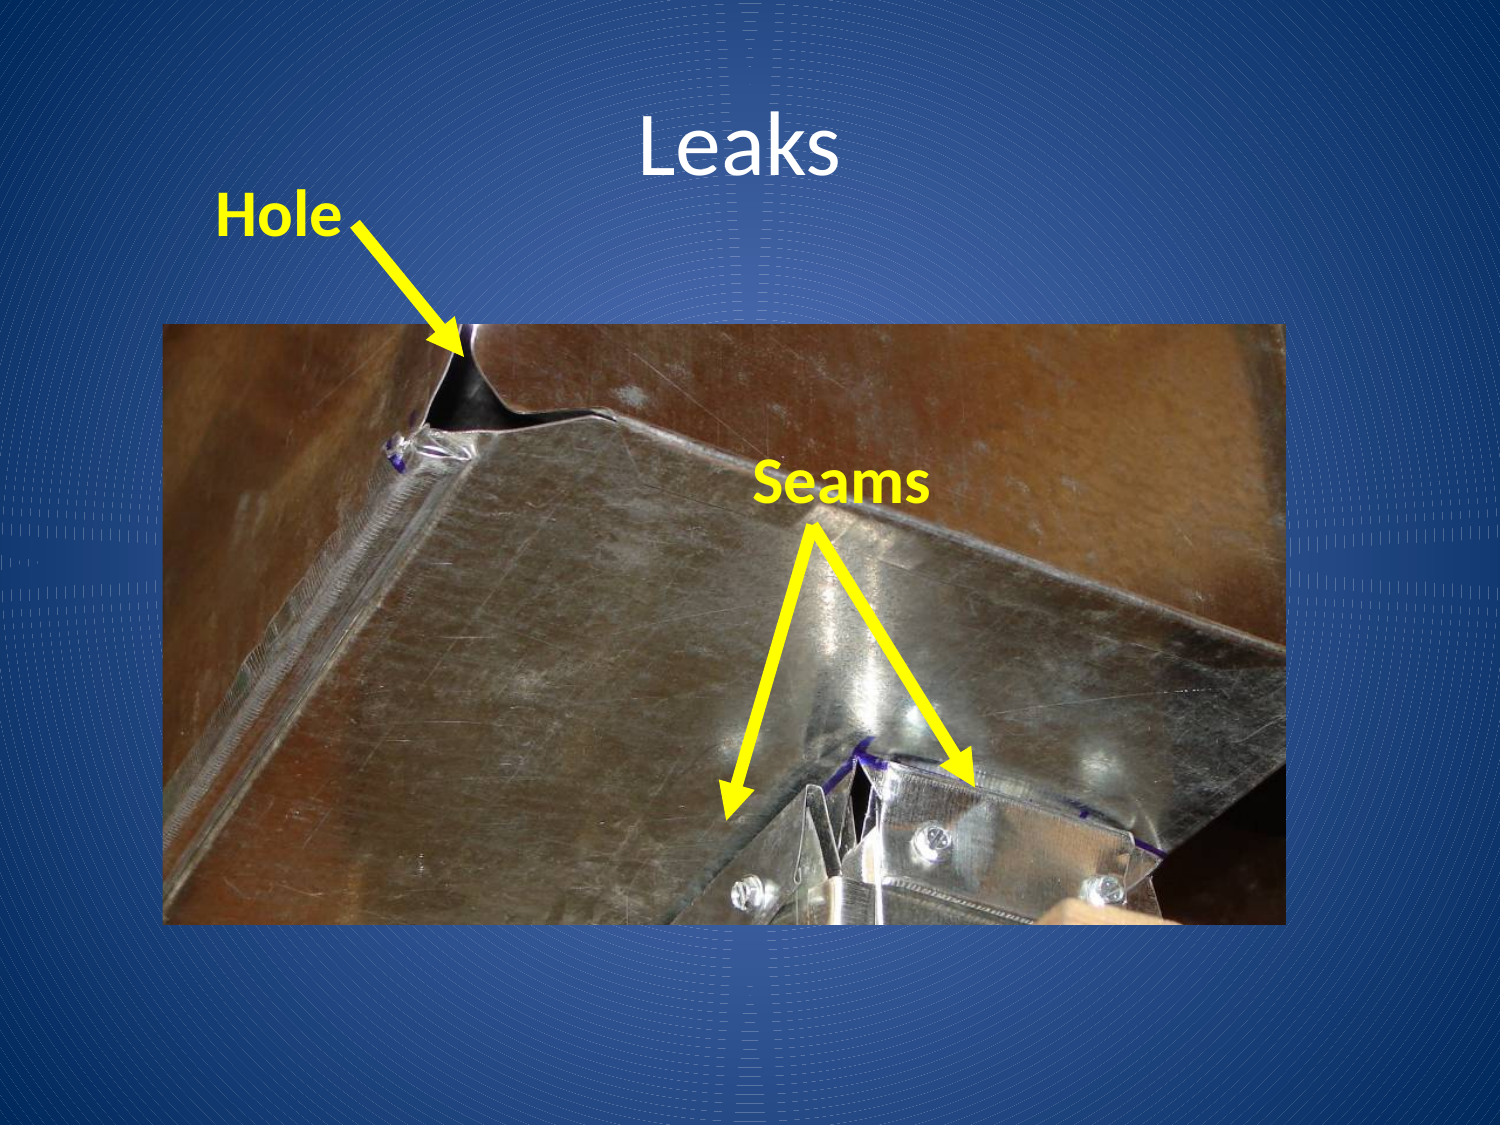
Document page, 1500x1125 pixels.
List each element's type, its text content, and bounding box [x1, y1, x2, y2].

picture [162, 324, 1291, 926]
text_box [812, 524, 976, 788]
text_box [354, 223, 465, 358]
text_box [725, 524, 813, 822]
title Leaks [75, 45, 1425, 233]
text_box Hole [200, 162, 359, 258]
